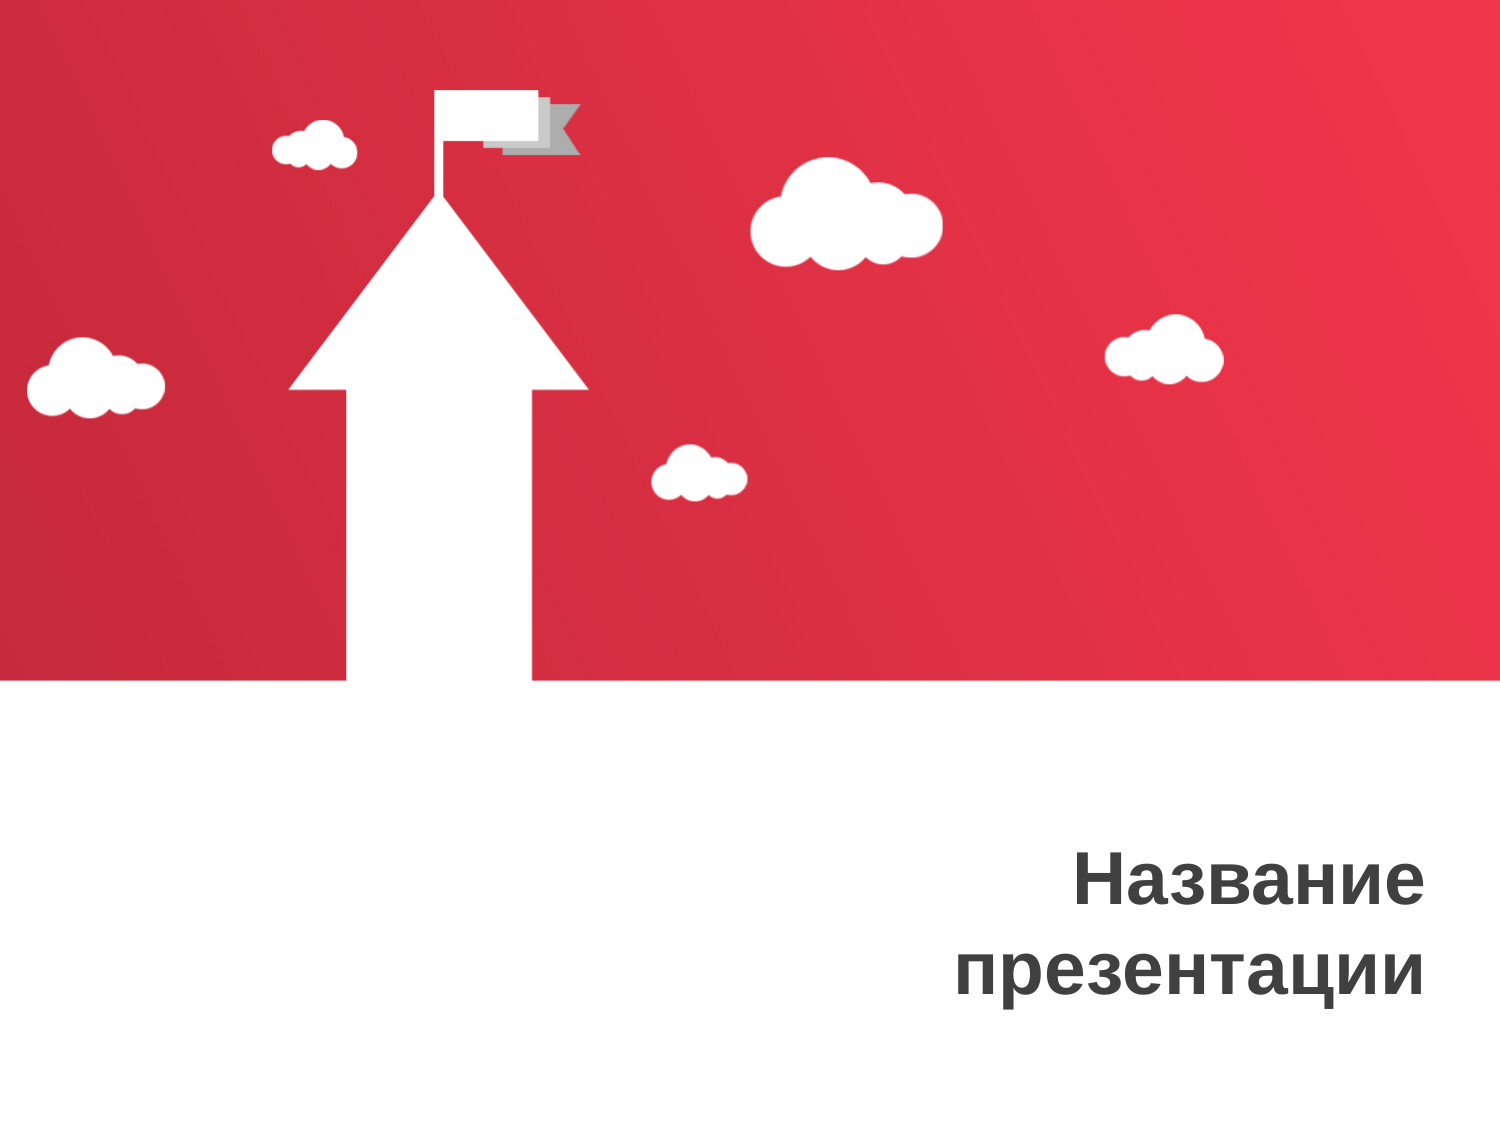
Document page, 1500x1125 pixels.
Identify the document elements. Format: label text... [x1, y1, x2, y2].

picture [0, 0, 1500, 1125]
text_box Название презентации [655, 822, 1441, 1017]
